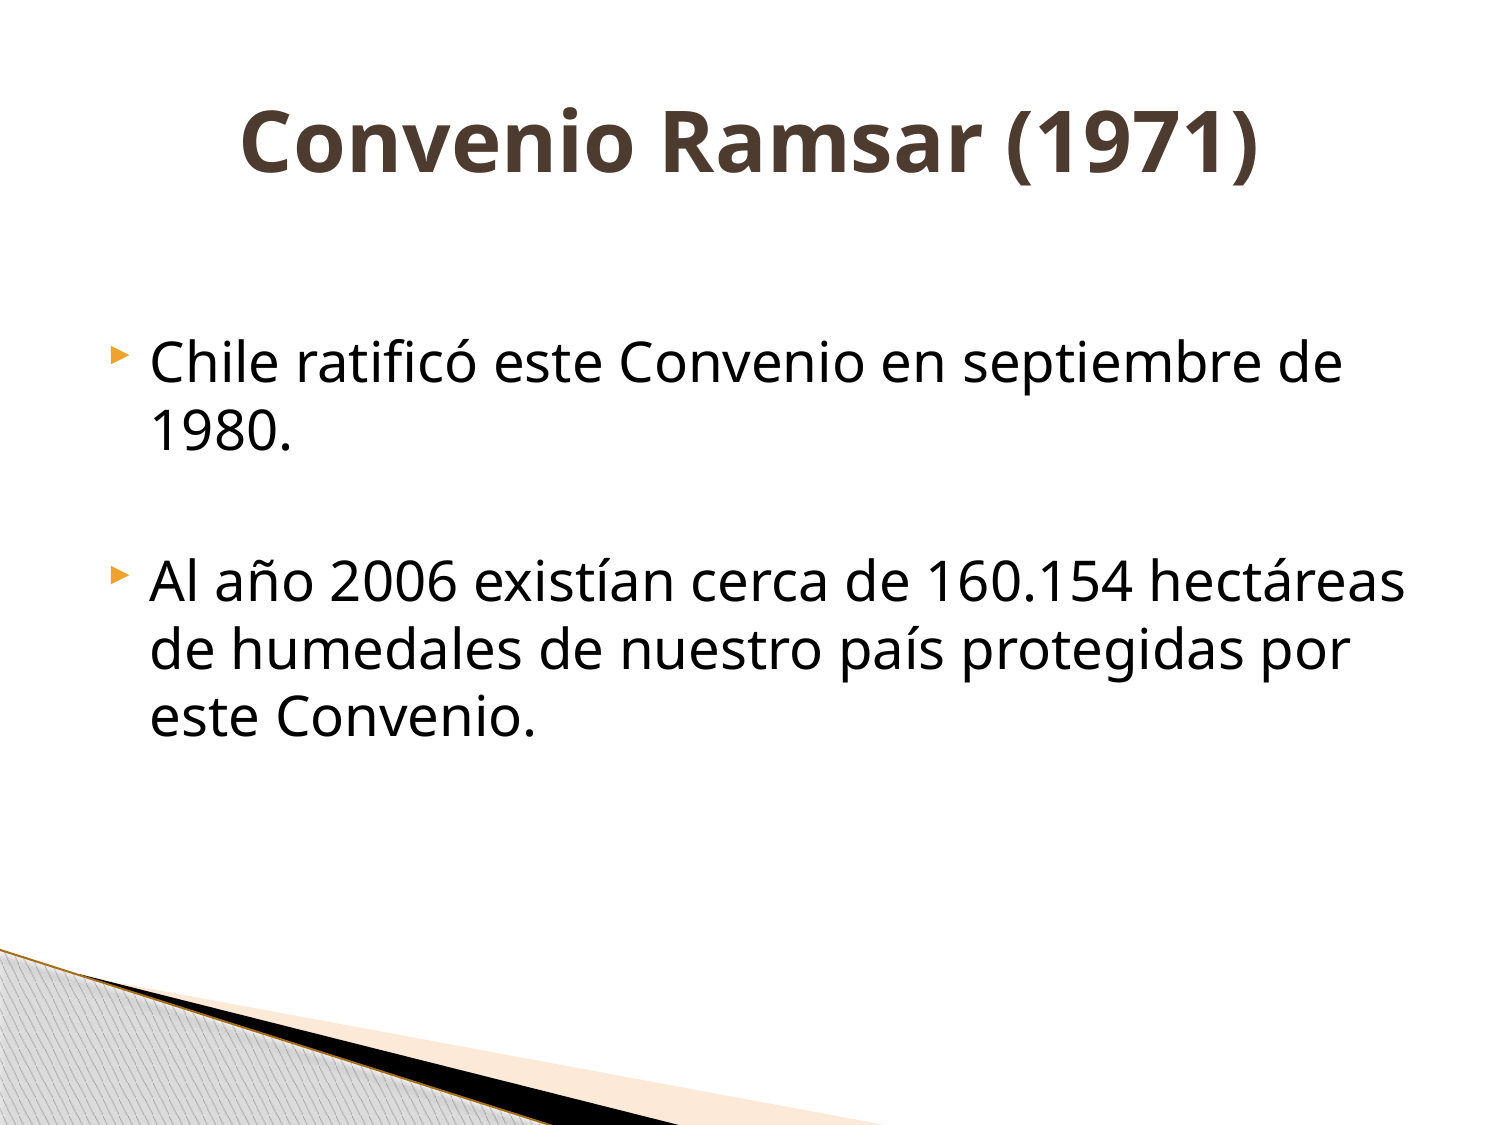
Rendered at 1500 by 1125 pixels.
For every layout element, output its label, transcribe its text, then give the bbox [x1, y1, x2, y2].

title Convenio Ramsar (1971) [75, 45, 1425, 233]
list Chile ratificó este Convenio en septiembre de 1980. Al año 2006 existían cerca de 160.154 hectáreas de humedales de nuestro país protegidas por este Convenio. [75, 243, 1425, 986]
